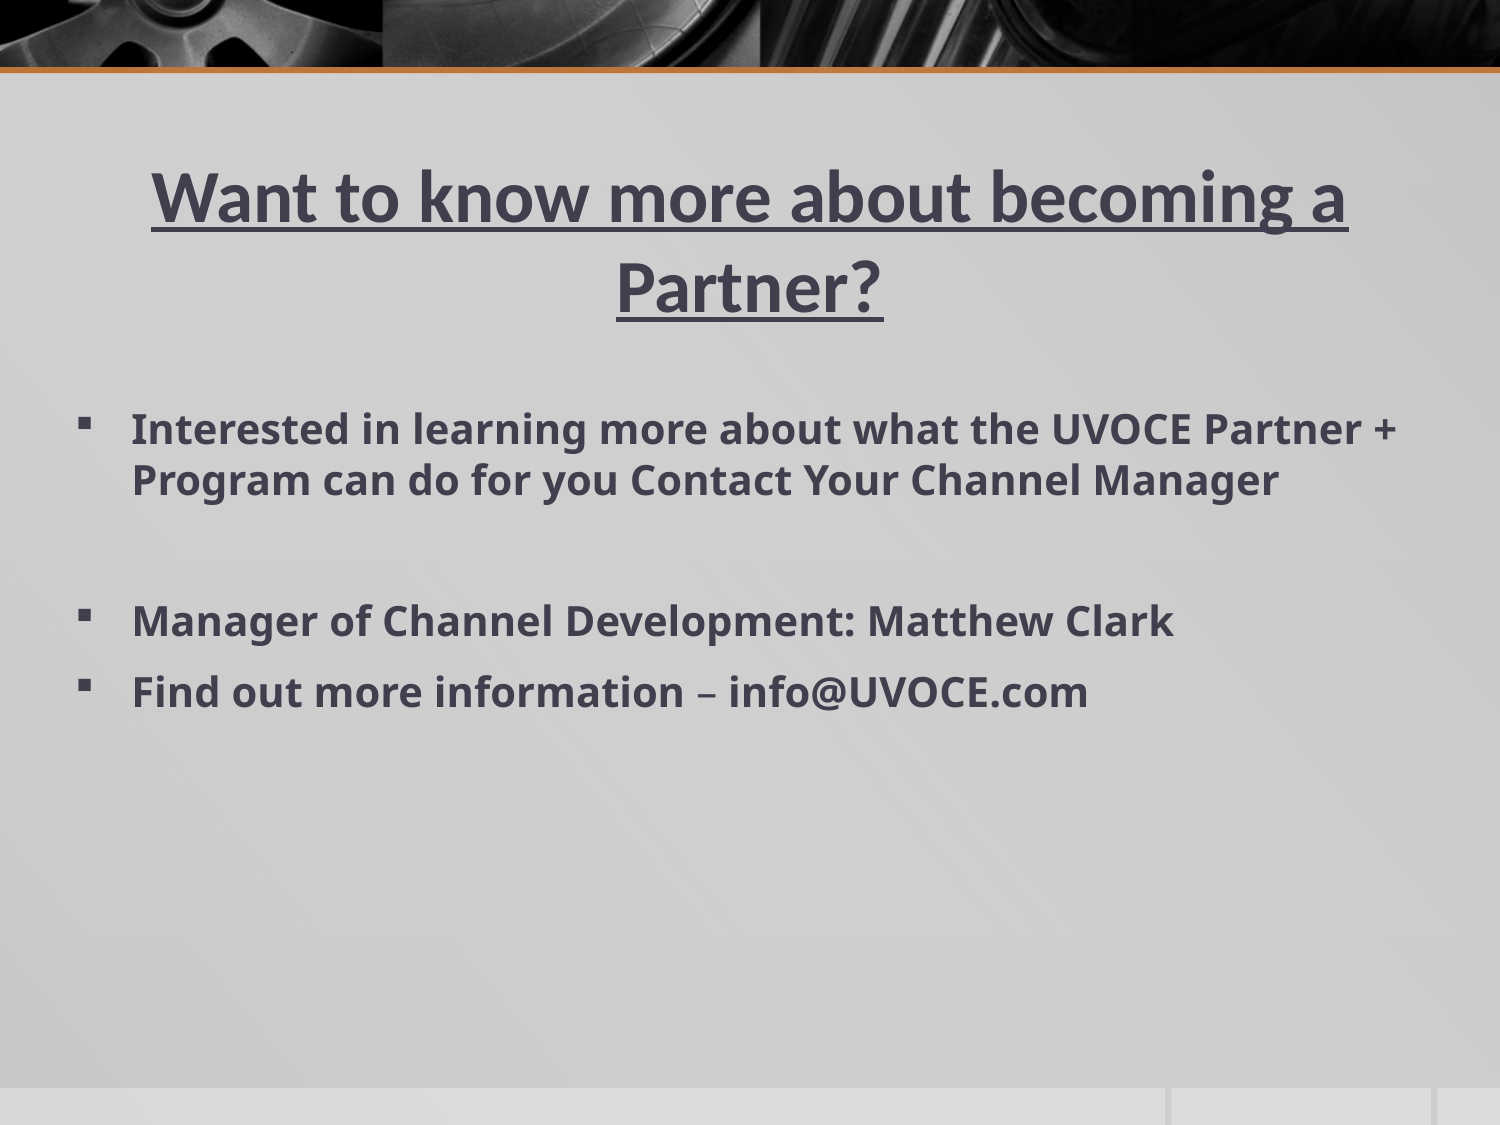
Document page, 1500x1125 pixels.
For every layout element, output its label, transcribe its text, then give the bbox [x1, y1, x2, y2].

title Want to know more about becoming a Partner? [75, 162, 1425, 313]
list Interested in learning more about what the UVOCE Partner + Program can do for you Contact Your Channel Manager Manager of Channel Development: Matthew Clark Find out more information – info@UVOCE.com [75, 324, 1425, 1005]
picture [0, 0, 1500, 67]
